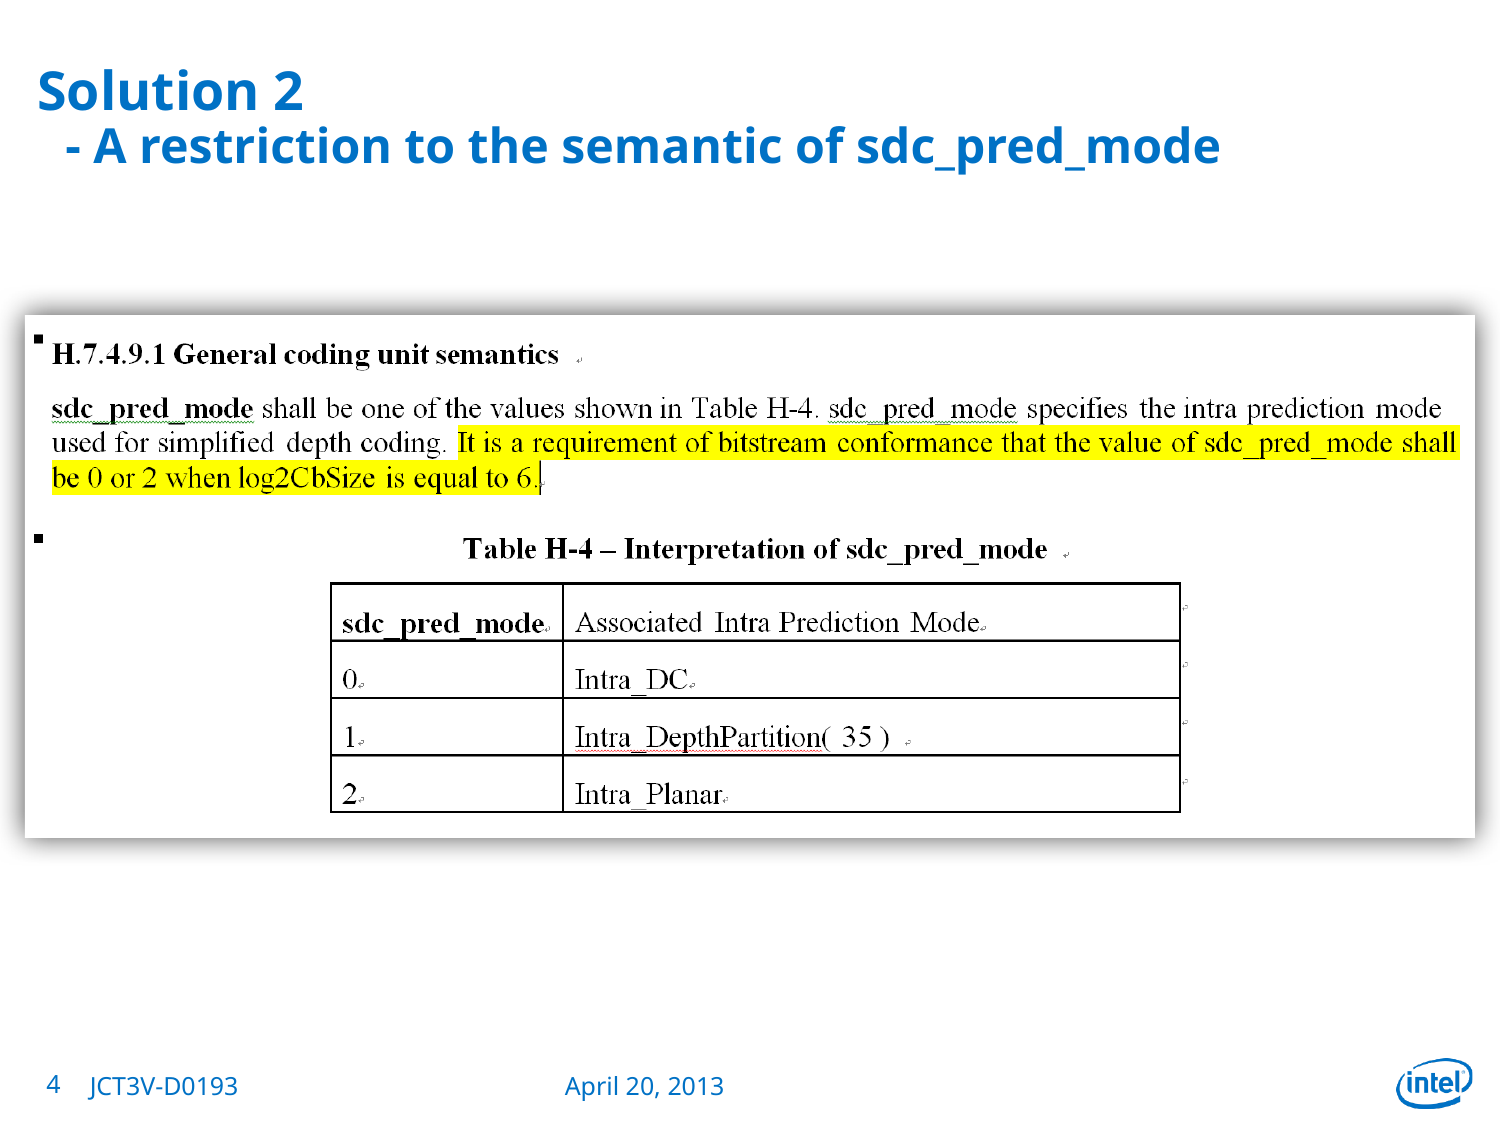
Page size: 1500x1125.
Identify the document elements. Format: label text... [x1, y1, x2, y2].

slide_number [549, 1062, 844, 1109]
title Solution 2 - A restriction to the semantic of sdc_pred_mode [37, 67, 1475, 175]
footer JCT3V-D0193 [75, 1062, 549, 1109]
picture [1396, 1058, 1473, 1109]
picture [24, 314, 1476, 838]
slide_number 4 [0, 1062, 75, 1109]
